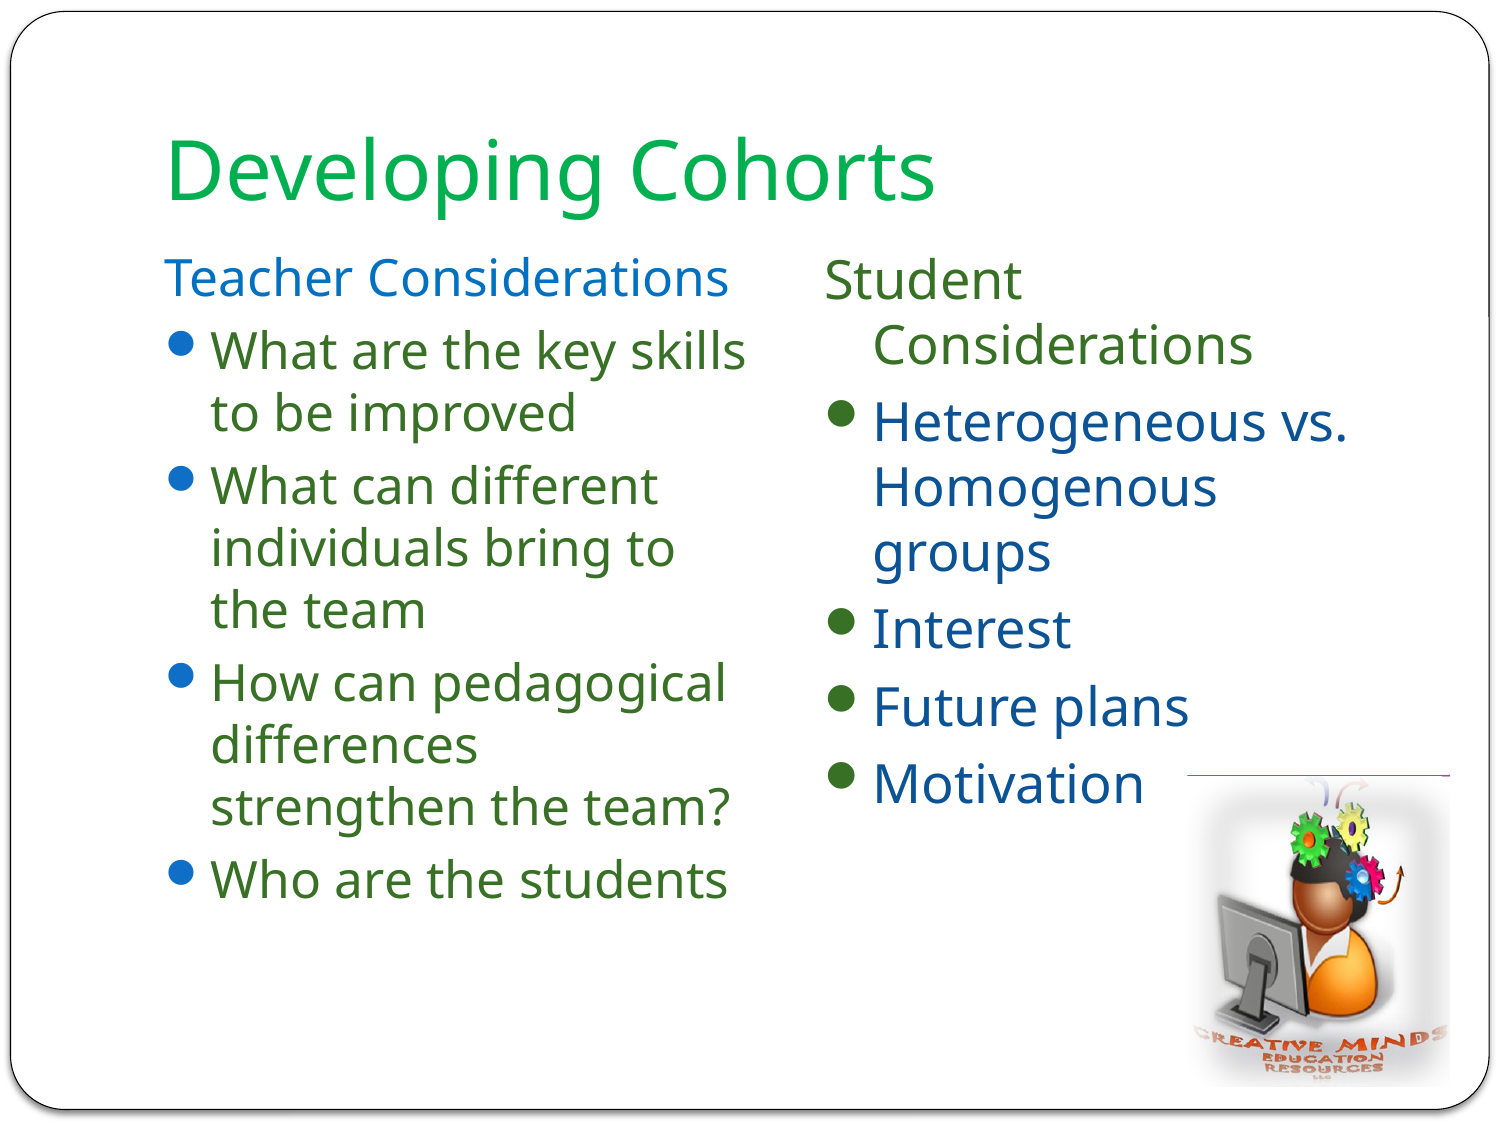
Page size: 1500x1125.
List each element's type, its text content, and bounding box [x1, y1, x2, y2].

list Student Considerations Heterogeneous vs. Homogenous groups Interest Future plans Motivation [809, 237, 1425, 988]
picture [1187, 774, 1451, 1087]
list Teacher Considerations What are the key skills to be improved What can different individuals bring to the team How can pedagogical differences strengthen the team? Who are the students [150, 237, 765, 988]
title Developing Cohorts [150, 45, 1425, 233]
